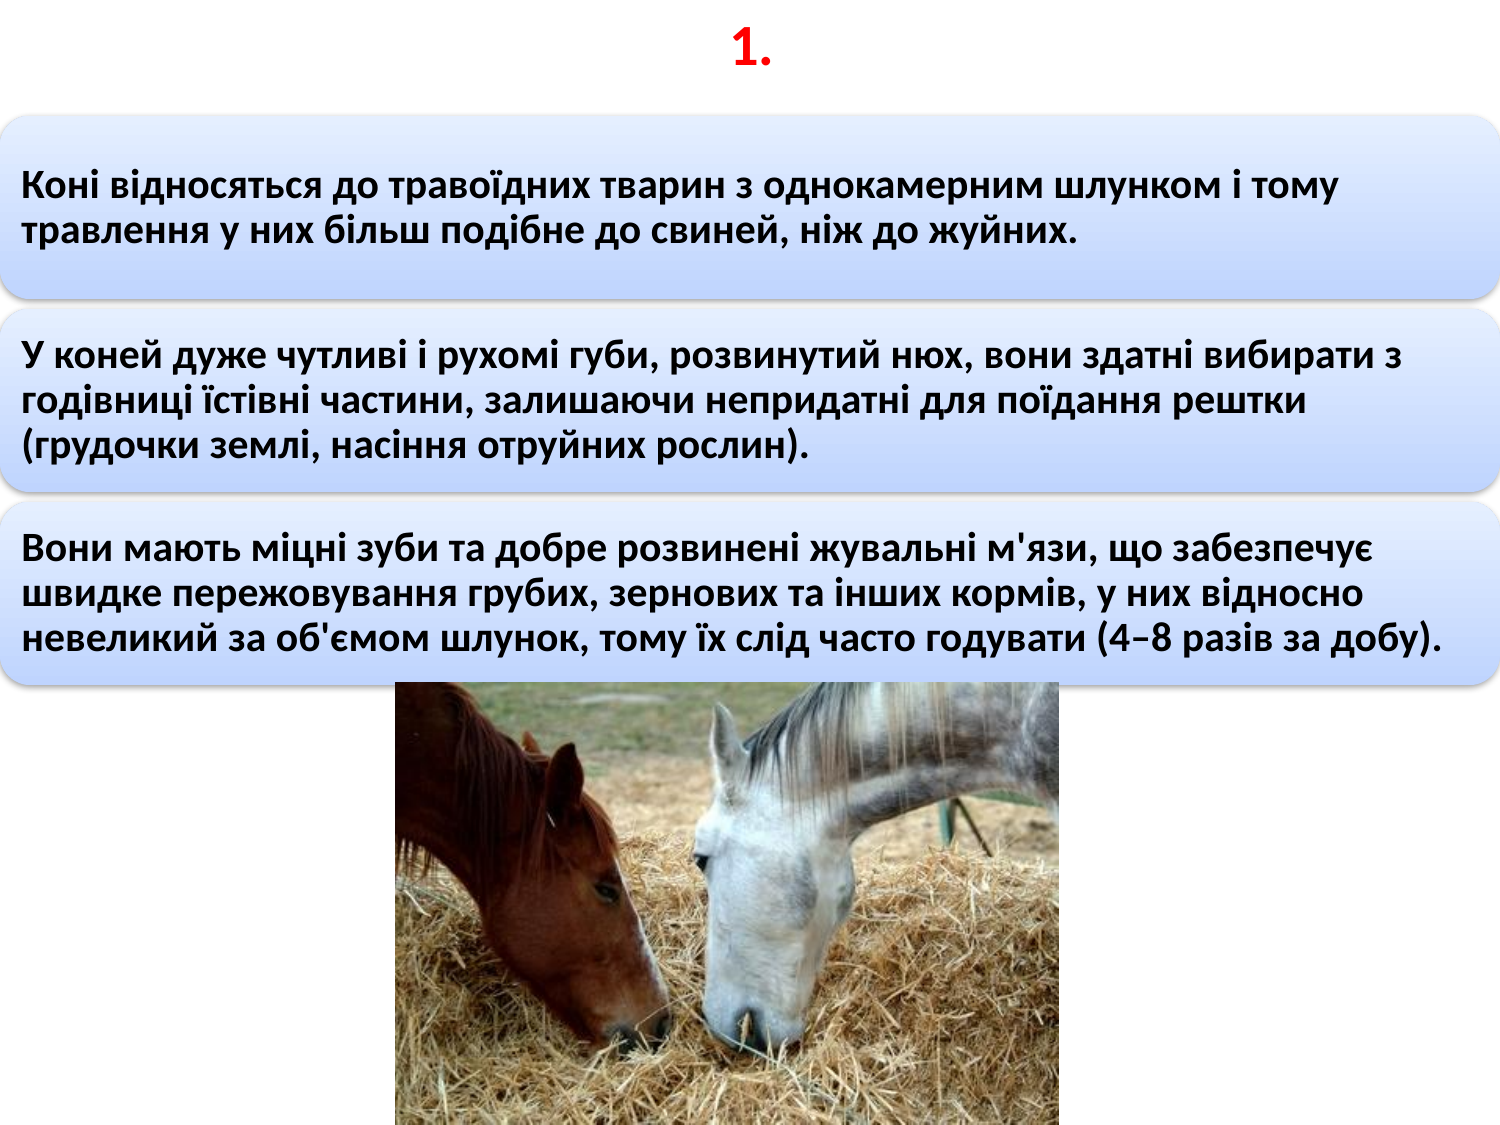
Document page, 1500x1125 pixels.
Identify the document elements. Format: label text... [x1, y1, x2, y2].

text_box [0, 89, 1500, 712]
picture [395, 682, 1059, 1125]
text_box 1. [596, 0, 880, 85]
